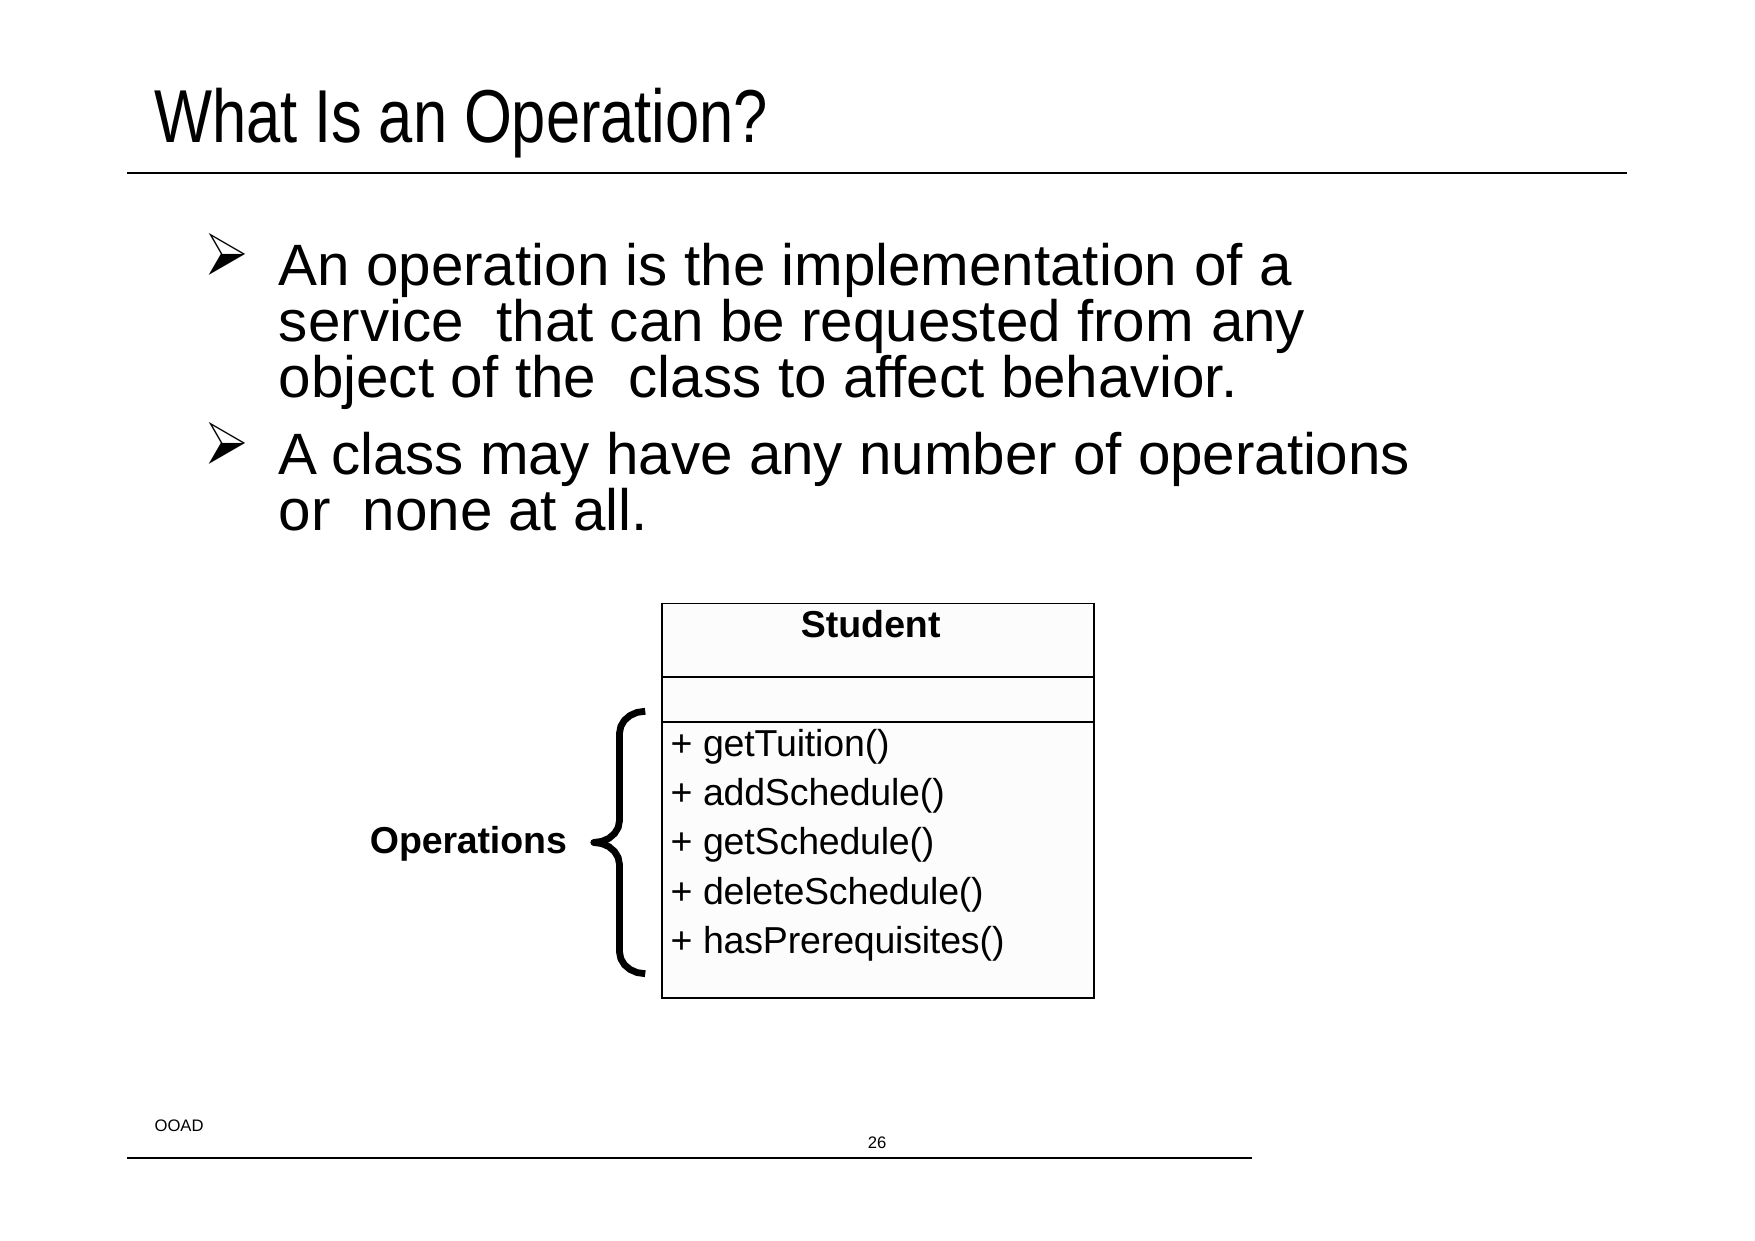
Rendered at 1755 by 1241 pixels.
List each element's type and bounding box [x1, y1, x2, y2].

text_box [367, 816, 571, 862]
table_cell [663, 678, 1093, 721]
text_box [593, 711, 646, 974]
text_box [214, 240, 241, 254]
title [152, 67, 1602, 275]
footer [152, 1116, 207, 1241]
text_box [201, 240, 1477, 542]
slide_number [863, 1133, 891, 1241]
table_header [663, 604, 1093, 676]
table_cell [663, 723, 1093, 997]
